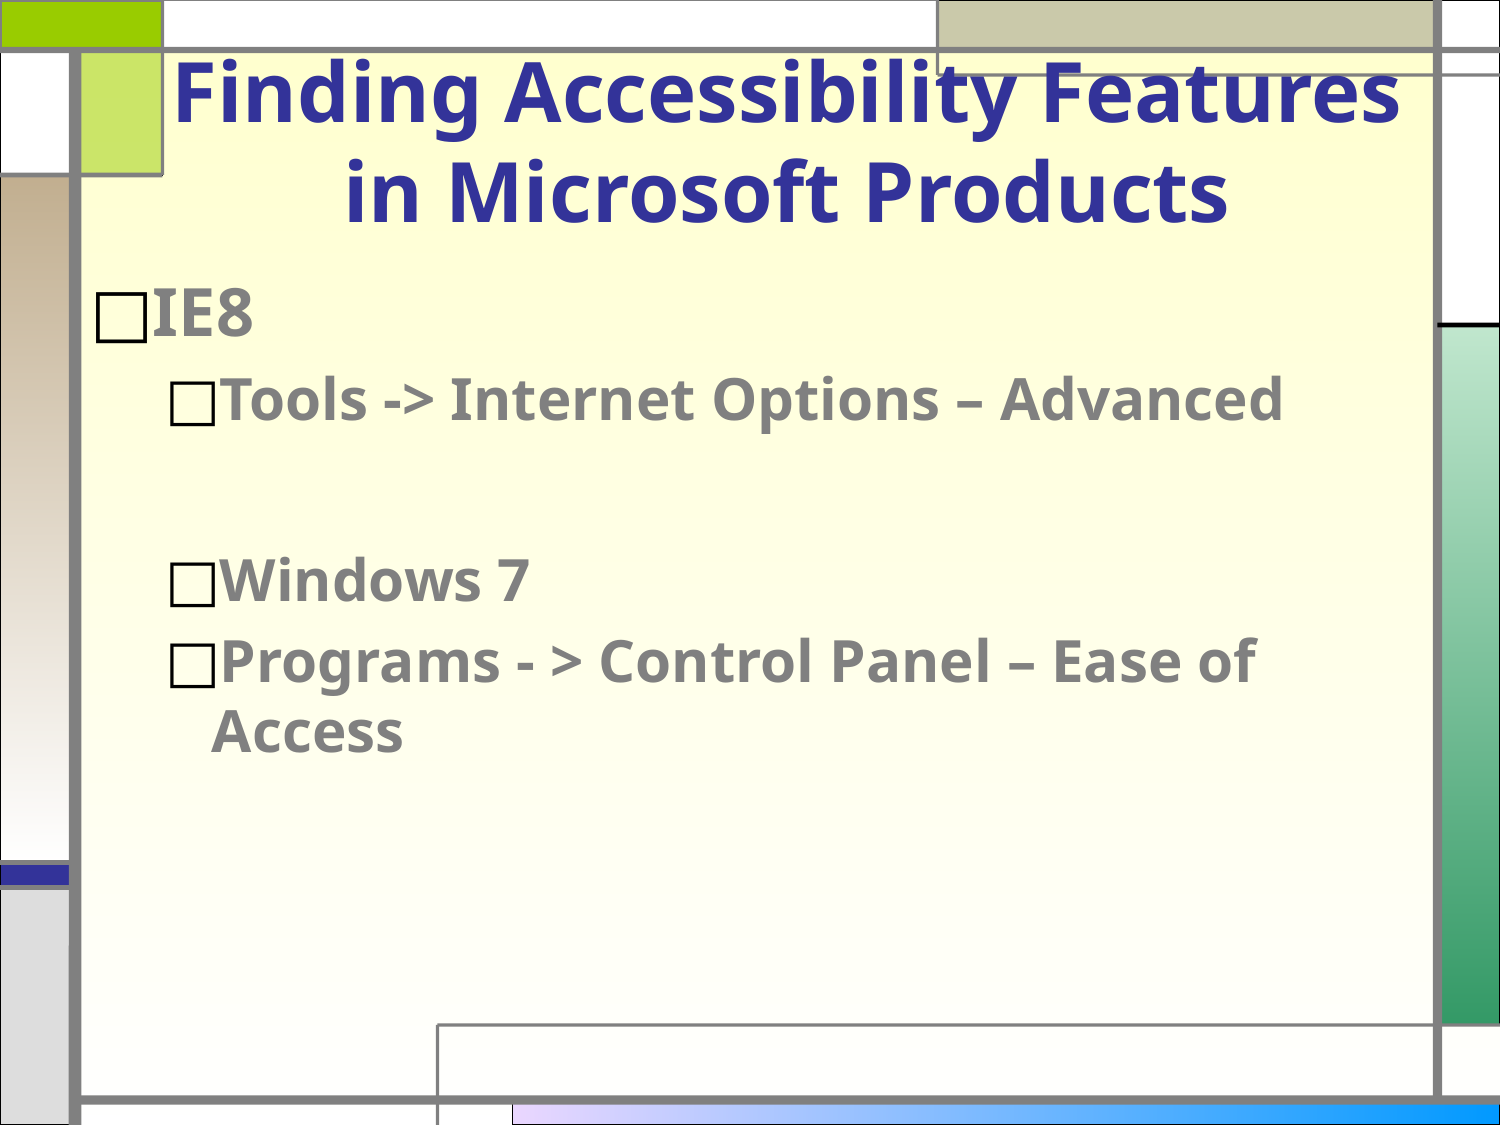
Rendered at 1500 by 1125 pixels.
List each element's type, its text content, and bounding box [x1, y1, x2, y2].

list IE8 Tools -> Internet Options – Advanced Windows 7 Programs - > Control Panel – Ease of Access [74, 262, 1426, 1006]
title Finding Accessibility Features in Microsoft Products [149, 44, 1426, 233]
